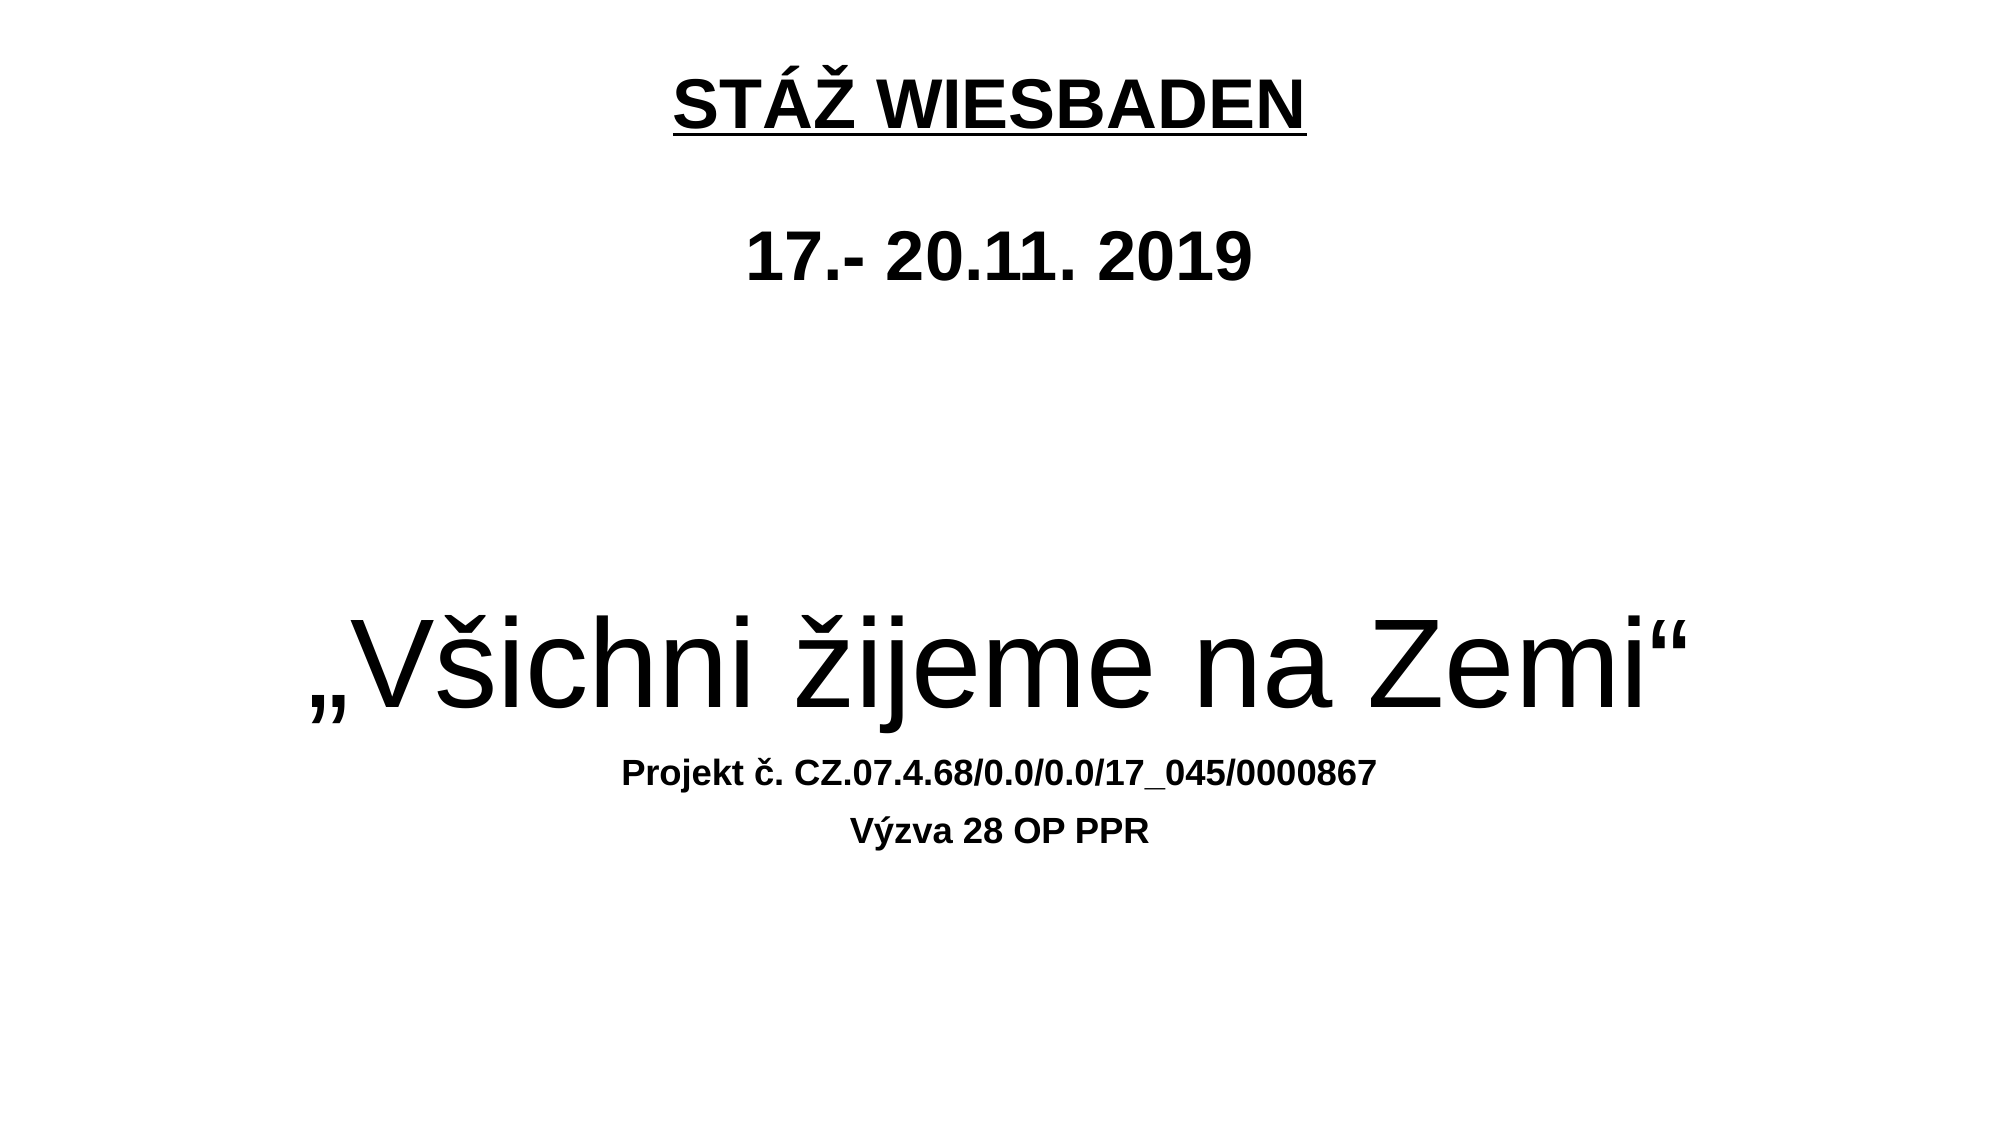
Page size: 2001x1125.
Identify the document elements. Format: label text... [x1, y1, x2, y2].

subtitle „Všichni žijeme na Zemi“ Projekt č. CZ.07.4.68/0.0/0.0/17_045/0000867 Výzva 28 OP PPR [249, 590, 1750, 863]
title STÁŽ WIESBADEN 17.- 20.11. 2019 [249, 55, 1750, 572]
